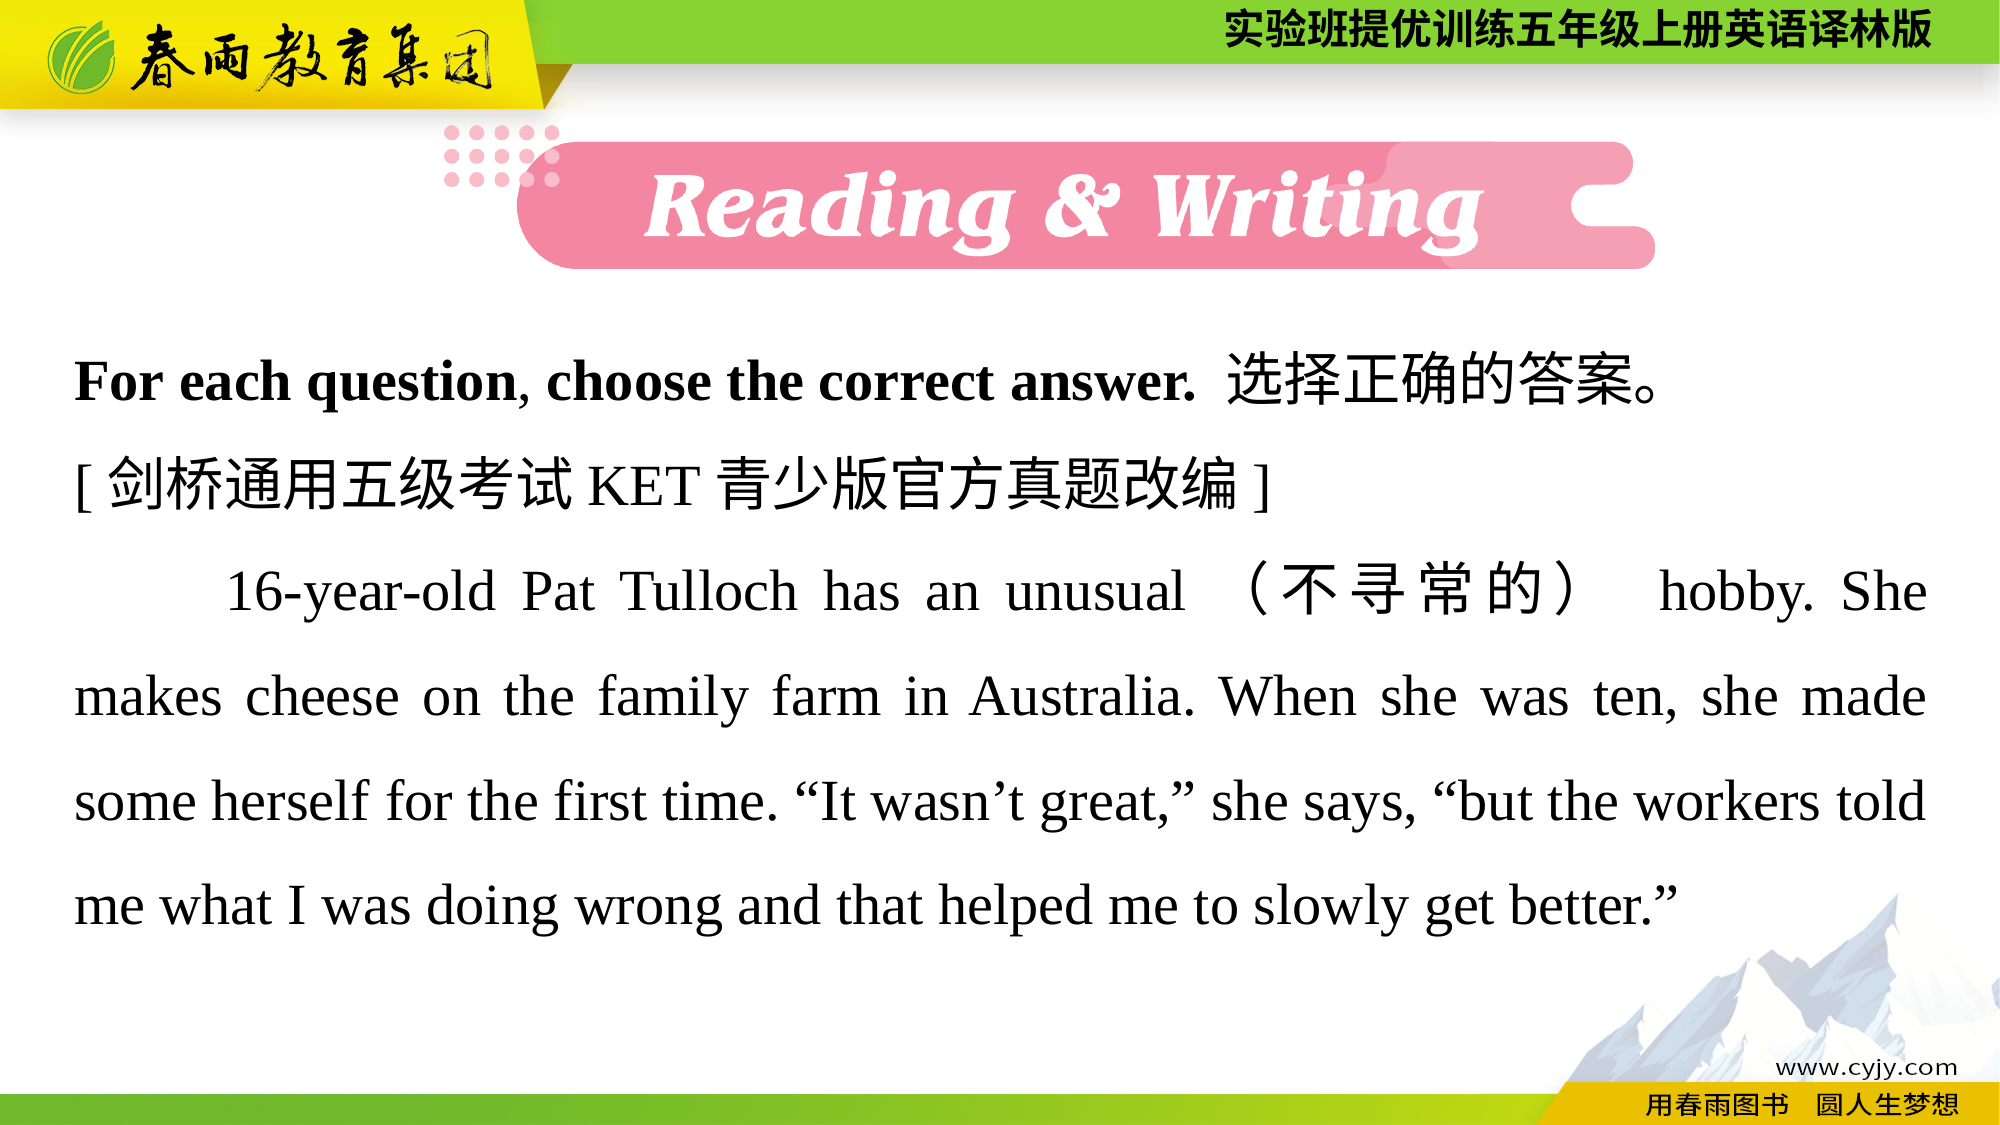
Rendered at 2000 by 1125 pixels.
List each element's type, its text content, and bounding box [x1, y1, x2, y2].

picture [0, 0, 2000, 1125]
list For each question, choose the correct answer. 选择正确的答案。 [剑桥通用五级考试KET青少版官方真题改编] 16-year-old Pat Tulloch has an unusual（不寻常的） hobby. She makes cheese on the family farm in Australia. When she was ten, she made some herself for the first time. “It wasn’t great,” she says, “but the workers told me what I was doing wrong and that helped me to slowly get better.” [59, 299, 1944, 951]
